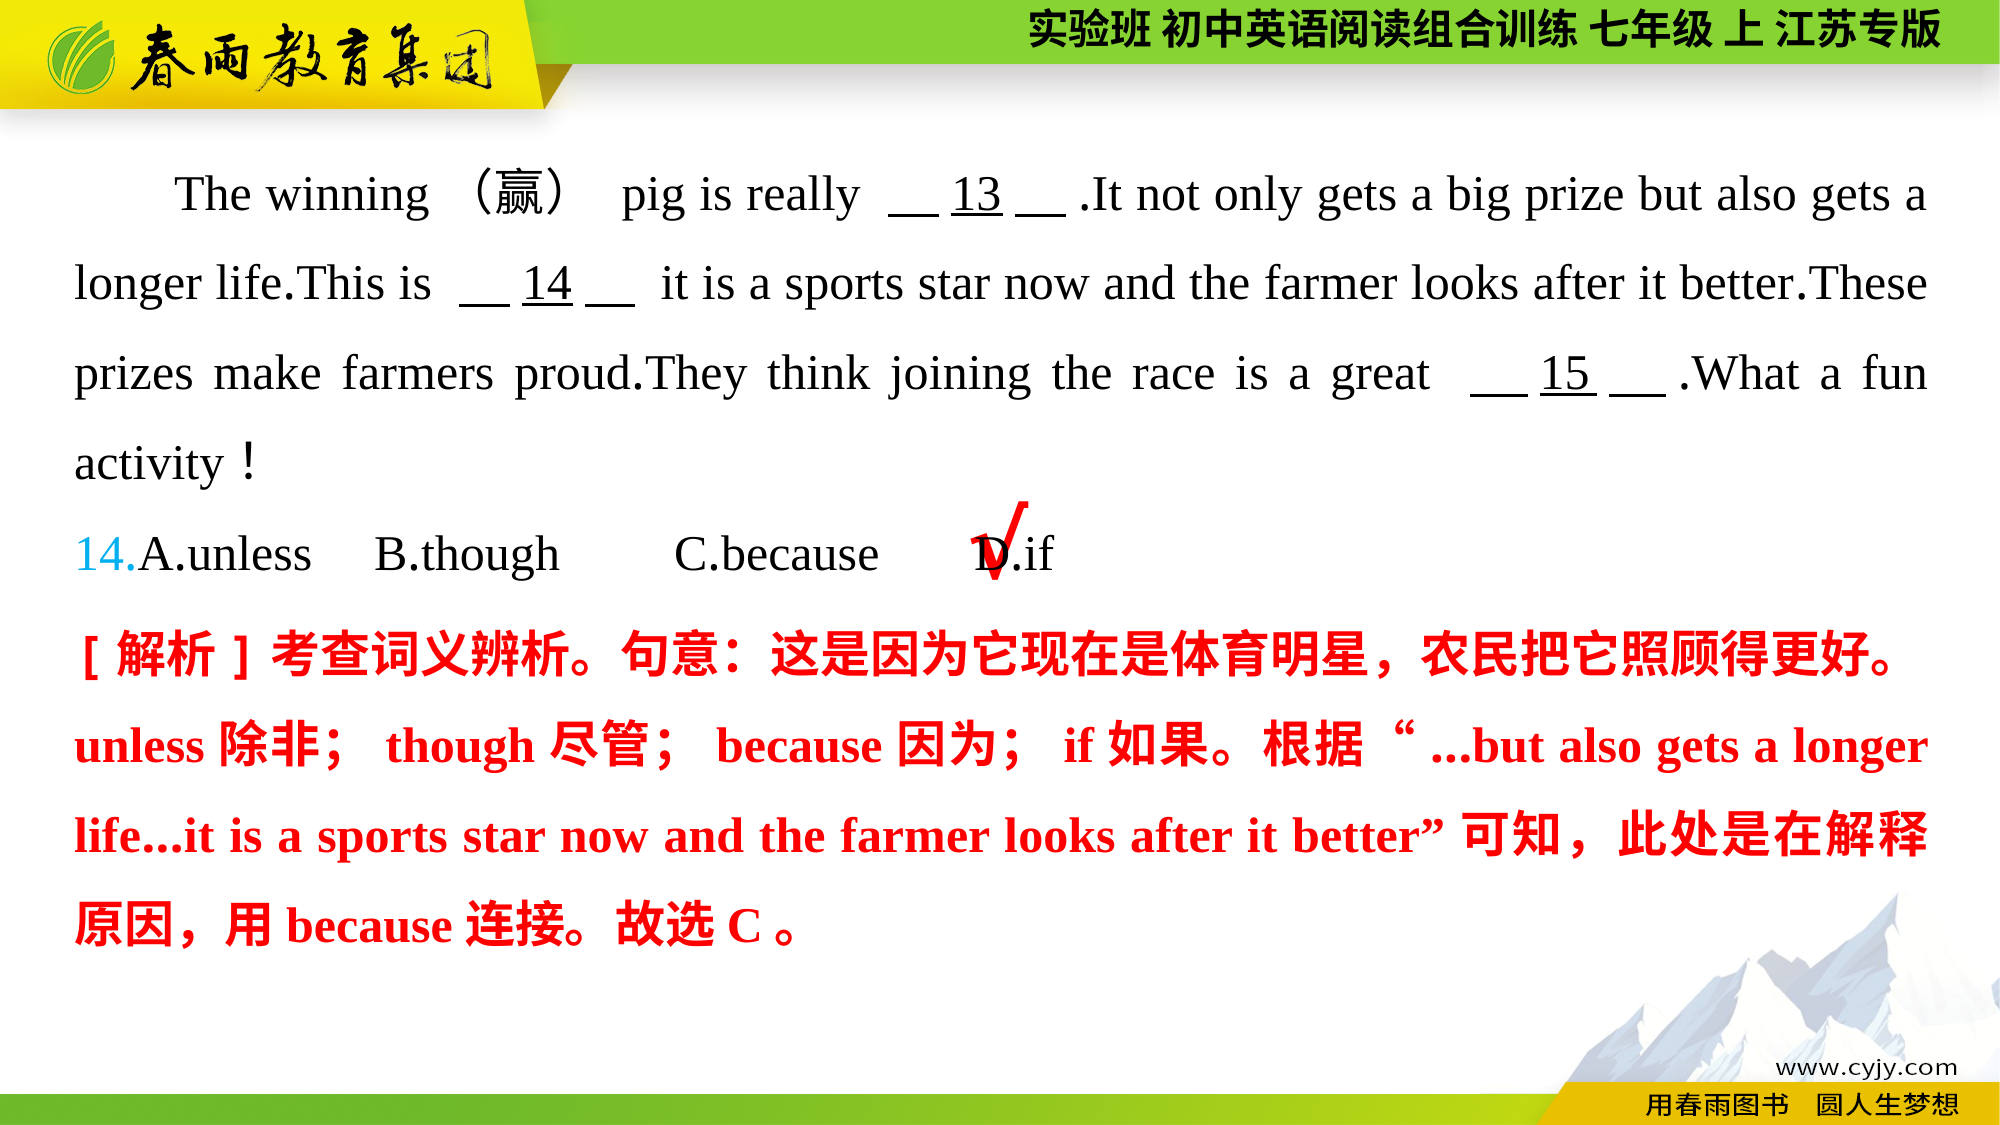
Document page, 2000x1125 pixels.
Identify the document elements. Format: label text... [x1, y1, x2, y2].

text_box [解析]考查词义辨析。句意：这是因为它现在是体育明星，农民把它照顾得更好。unless除非；though尽管；because因为；if如果。根据“...but also gets a longer life...it is a sports star now and the farmer looks after it better”可知，此处是在解释原因，用because连接。故选C。 [59, 585, 1944, 961]
picture [0, 0, 2000, 1125]
list The winning（赢） pig is really 13 .It not only gets a big prize but also gets a longer life.This is 14 it is a sports star now and the farmer looks after it better.These prizes make farmers proud.They think joining the race is a great 15 .What a fun activity！ 14.A.unless B.though C.because D.if [59, 122, 1944, 585]
